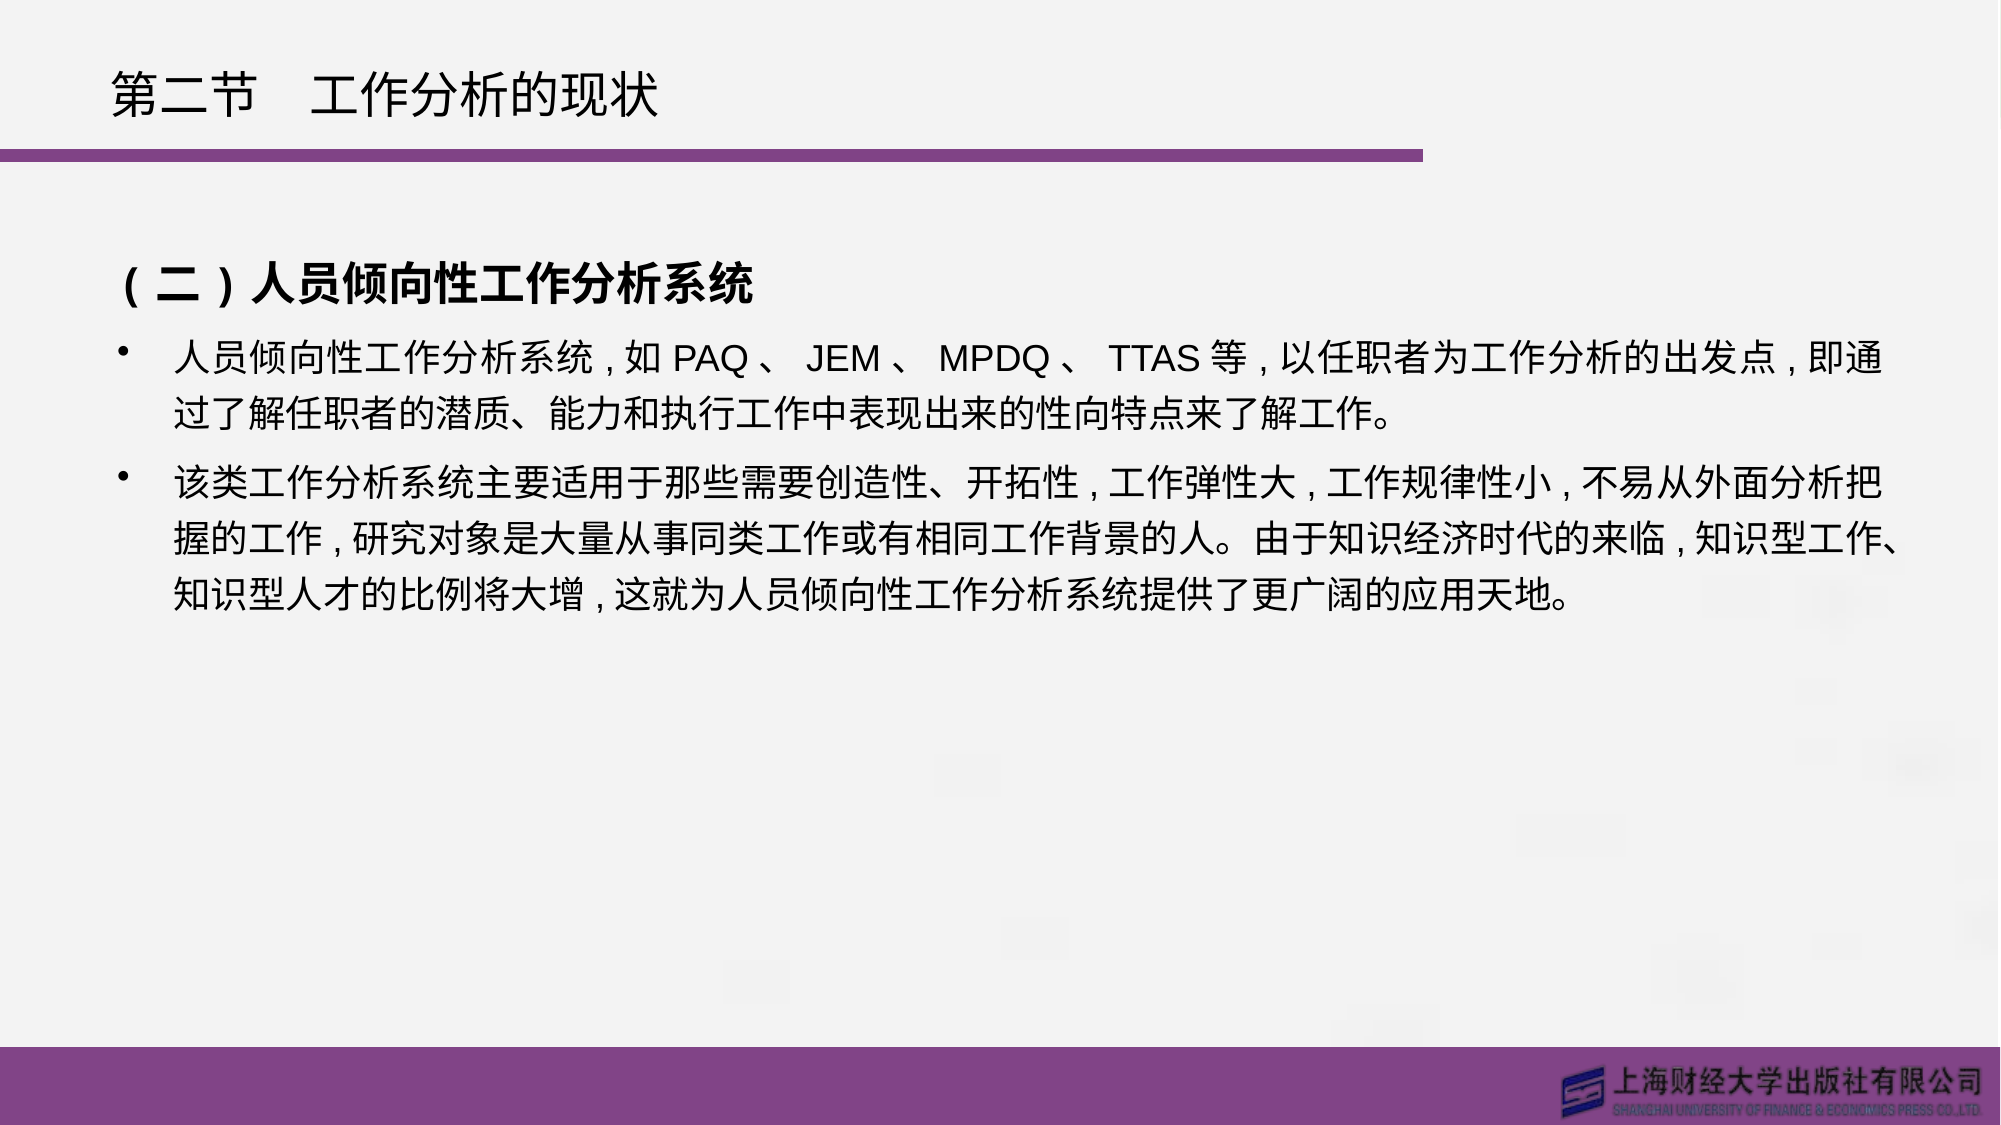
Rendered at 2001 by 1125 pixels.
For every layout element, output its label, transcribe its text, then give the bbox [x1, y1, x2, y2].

picture [0, 0, 2001, 1125]
title 第二节 工作分析的现状 [94, 42, 1451, 146]
list (二)人员倾向性工作分析系统 人员倾向性工作分析系统,如PAQ、JEM、MPDQ、TTAS等,以任职者为工作分析的出发点,即通过了解任职者的潜质、能力和执行工作中表现出来的性向特点来了解工作。 该类工作分析系统主要适用于那些需要创造性、开拓性,工作弹性大,工作规律性小,不易从外面分析把握的工作,研究对象是大量从事同类工作或有相同工作背景的人。由于知识经济时代的来临,知识型工作、知识型人才的比例将大增,这就为人员倾向性工作分析系统提供了更广阔的应用天地。 [102, 233, 1898, 1032]
